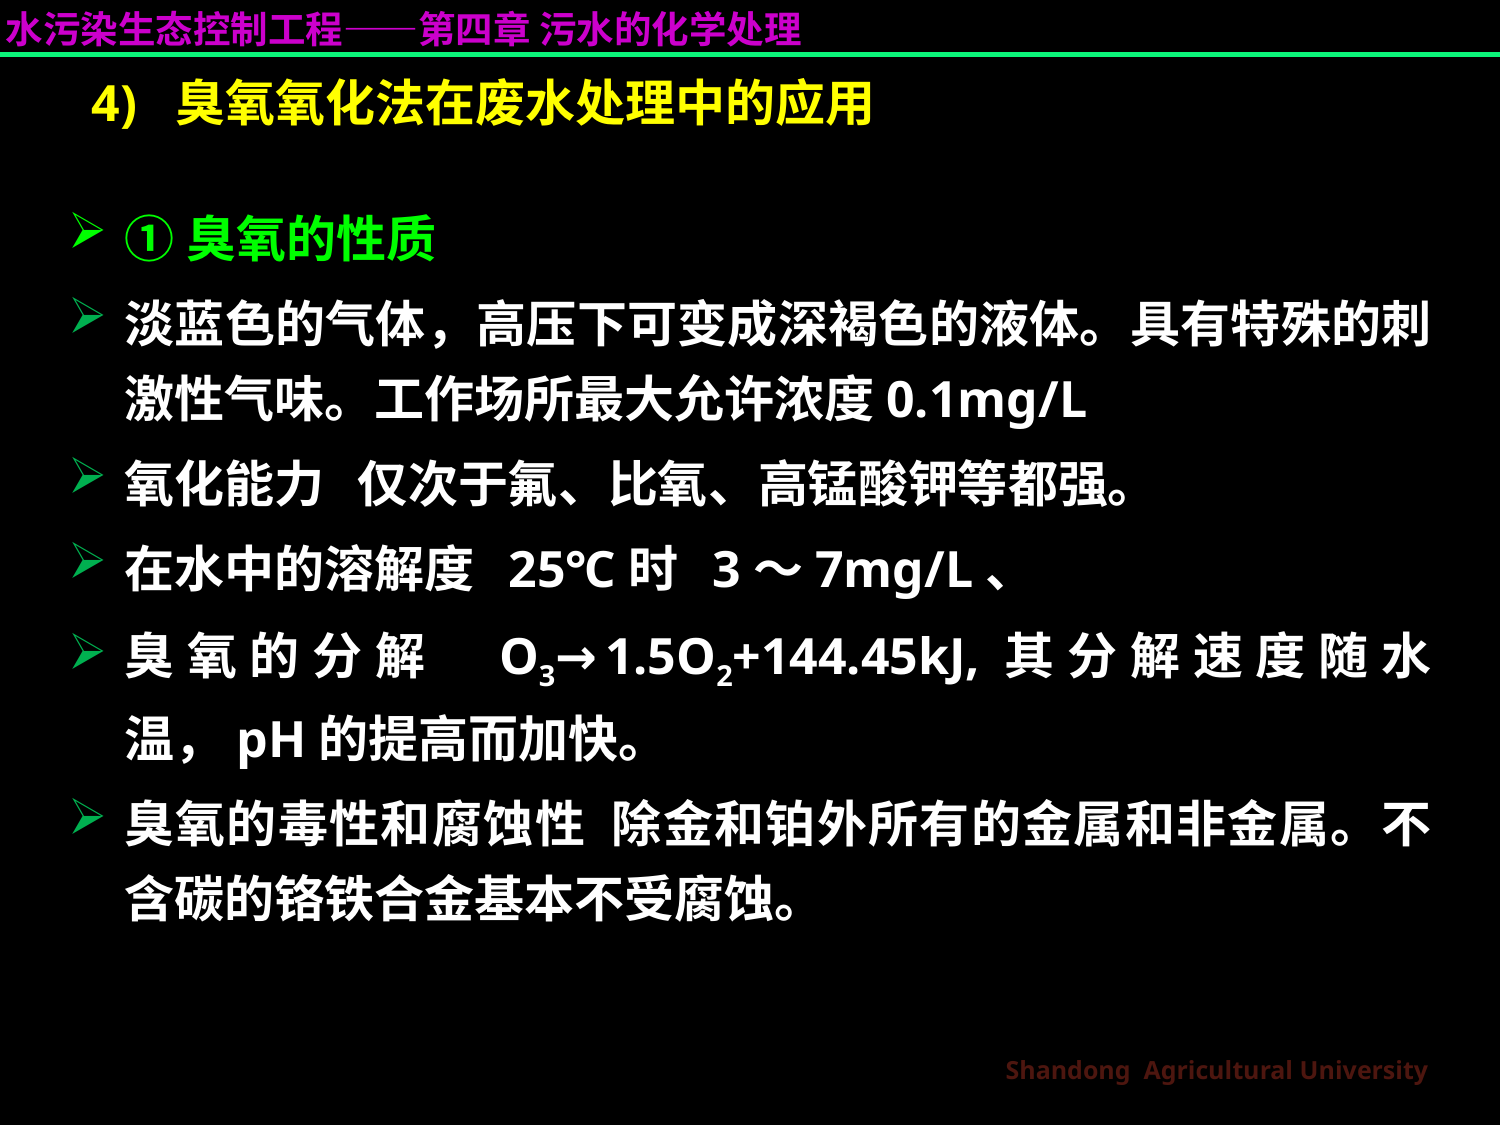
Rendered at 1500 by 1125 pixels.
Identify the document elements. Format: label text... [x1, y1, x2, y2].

title 4) 臭氧氧化法在废水处理中的应用 [76, 54, 975, 149]
list ①臭氧的性质 淡蓝色的气体，高压下可变成深褐色的液体。具有特殊的刺激性气味。工作场所最大允许浓度0.1mg/L 氧化能力 仅次于氟、比氧、高锰酸钾等都强。 在水中的溶解度 25℃时 3～7mg/L、 臭氧的分解 O3→1.5O2+144.45kJ,其分解速度随水温，pH的提高而加快。 臭氧的毒性和腐蚀性 除金和铂外所有的金属和非金属。不含碳的铬铁合金基本不受腐蚀。 [53, 184, 1447, 976]
